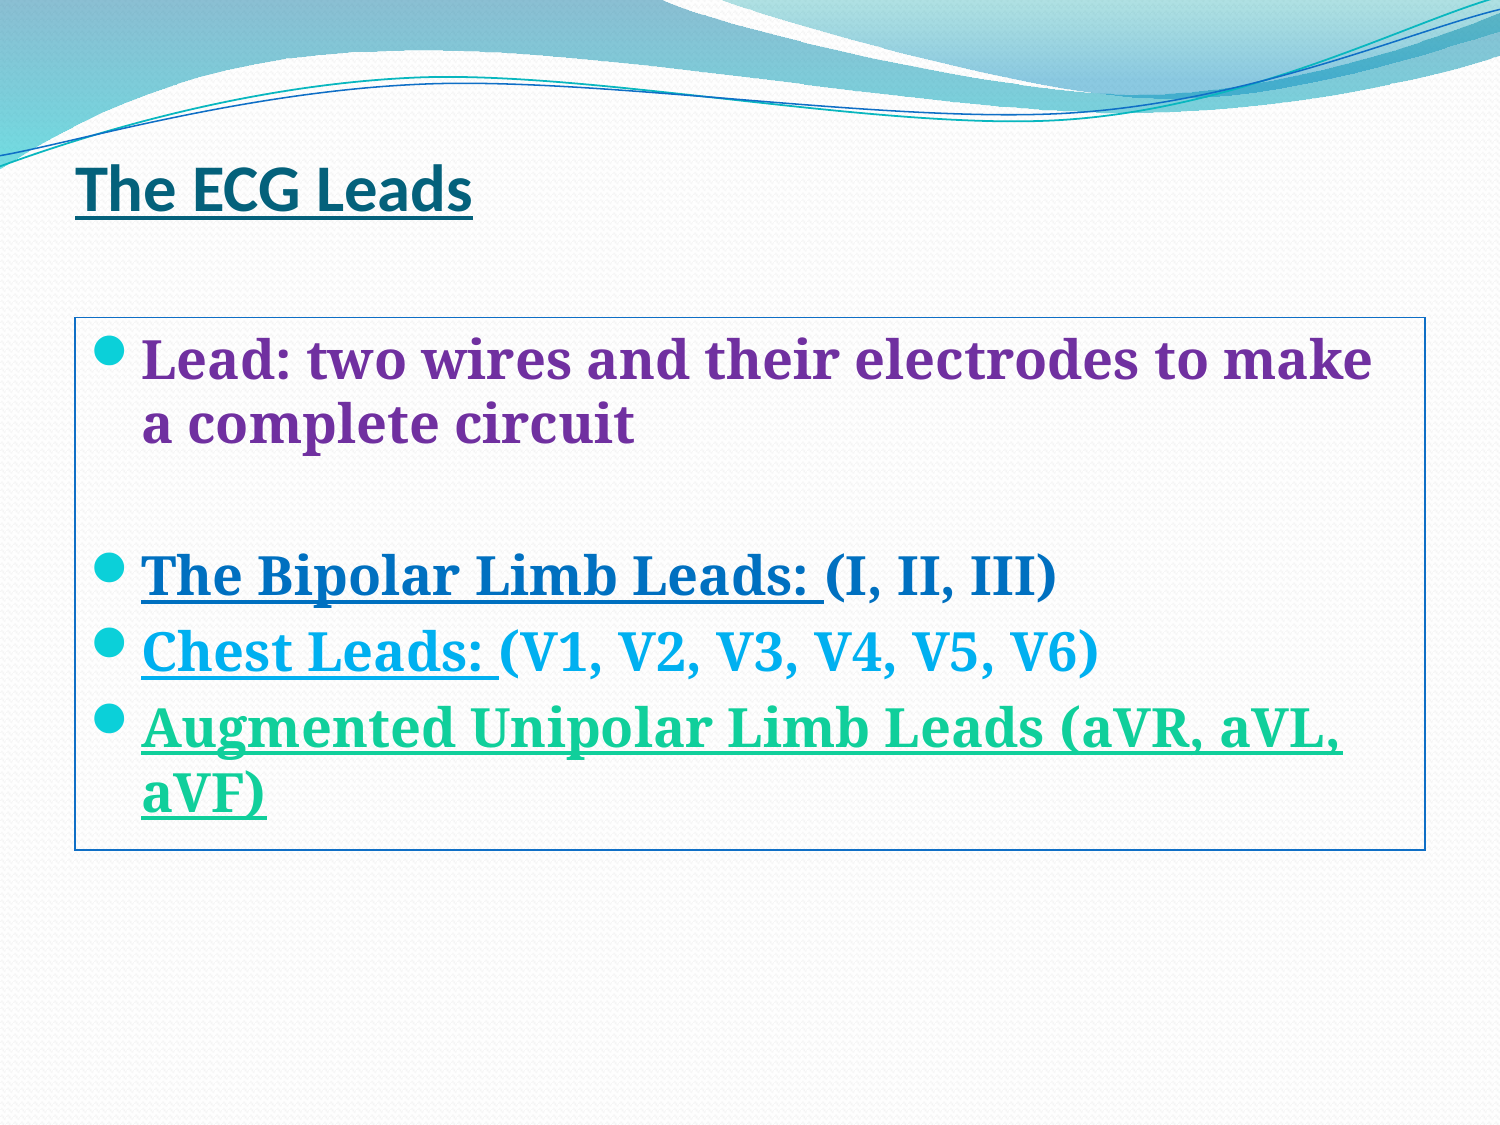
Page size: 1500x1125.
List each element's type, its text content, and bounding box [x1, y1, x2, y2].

title The ECG Leads [74, 37, 1426, 226]
list Lead: two wires and their electrodes to make a complete circuit The Bipolar Limb Leads: (I, II, III) Chest Leads: (V1, V2, V3, V4, V5, V6) Augmented Unipolar Limb Leads (aVR, aVL, aVF) [74, 317, 1426, 851]
